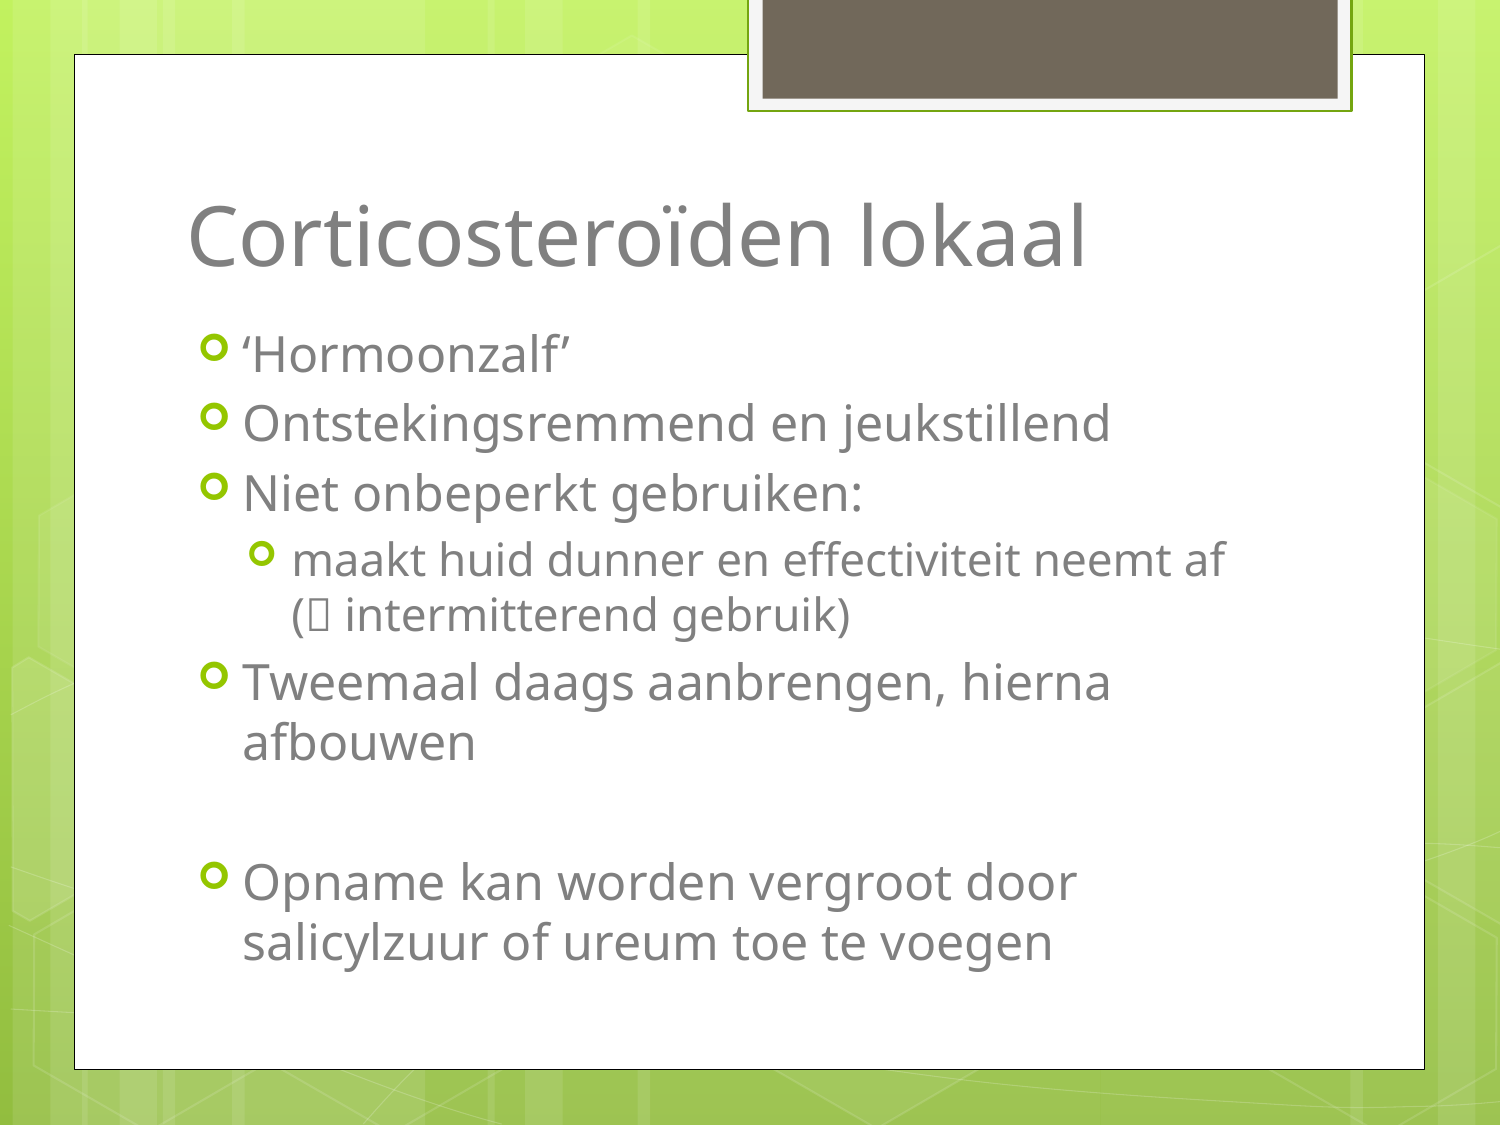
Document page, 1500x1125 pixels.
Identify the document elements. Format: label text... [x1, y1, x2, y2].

title Corticosteroïden lokaal [171, 168, 1324, 291]
list ‘Hormoonzalf’ Ontstekingsremmend en jeukstillend Niet onbeperkt gebruiken: maakt huid dunner en effectiviteit neemt af ( intermitterend gebruik) Tweemaal daags aanbrengen, hierna afbouwen Opname kan worden vergroot door salicylzuur of ureum toe te voegen [171, 314, 1283, 1035]
